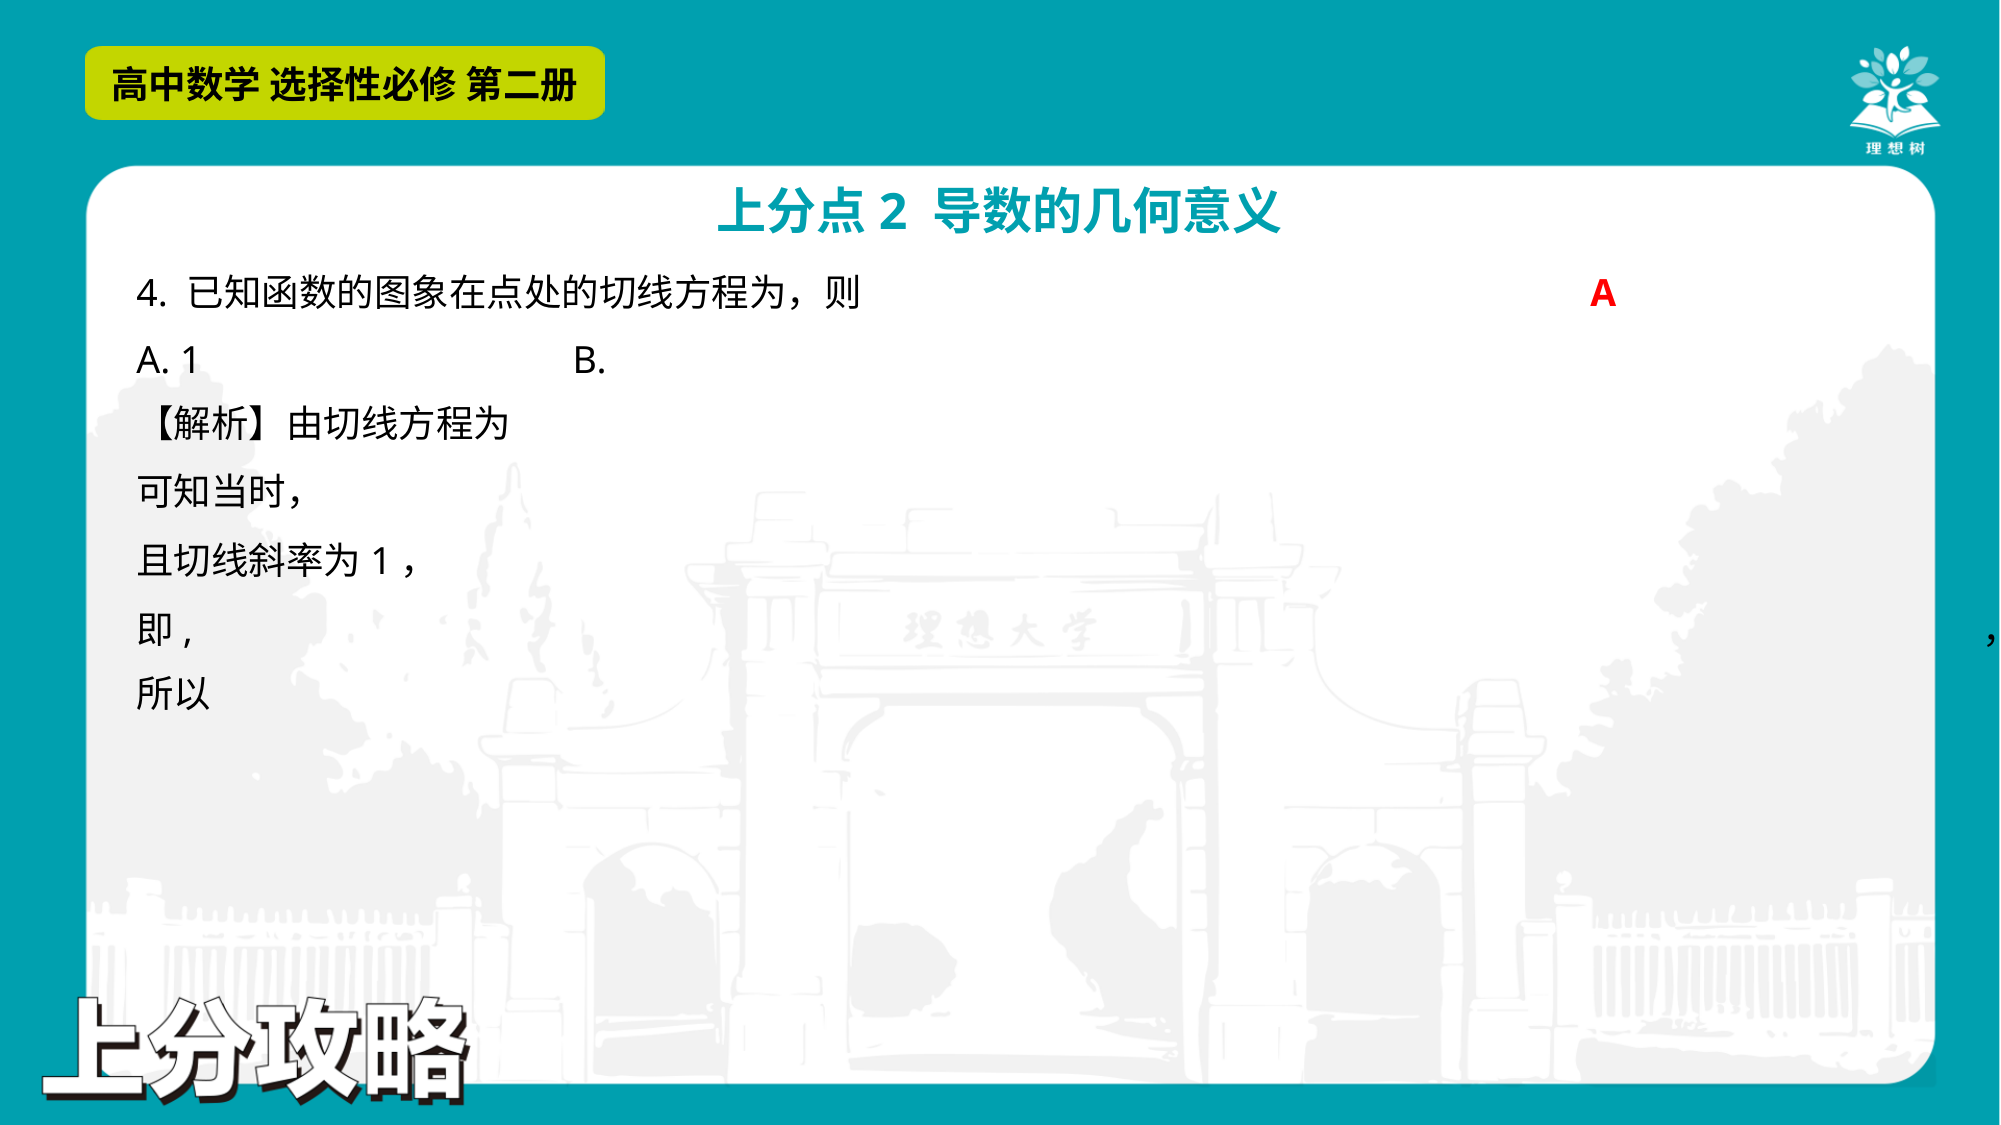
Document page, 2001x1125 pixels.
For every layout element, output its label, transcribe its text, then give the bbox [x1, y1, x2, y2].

picture [0, 0, 2000, 1125]
text_box A [1576, 246, 1631, 307]
